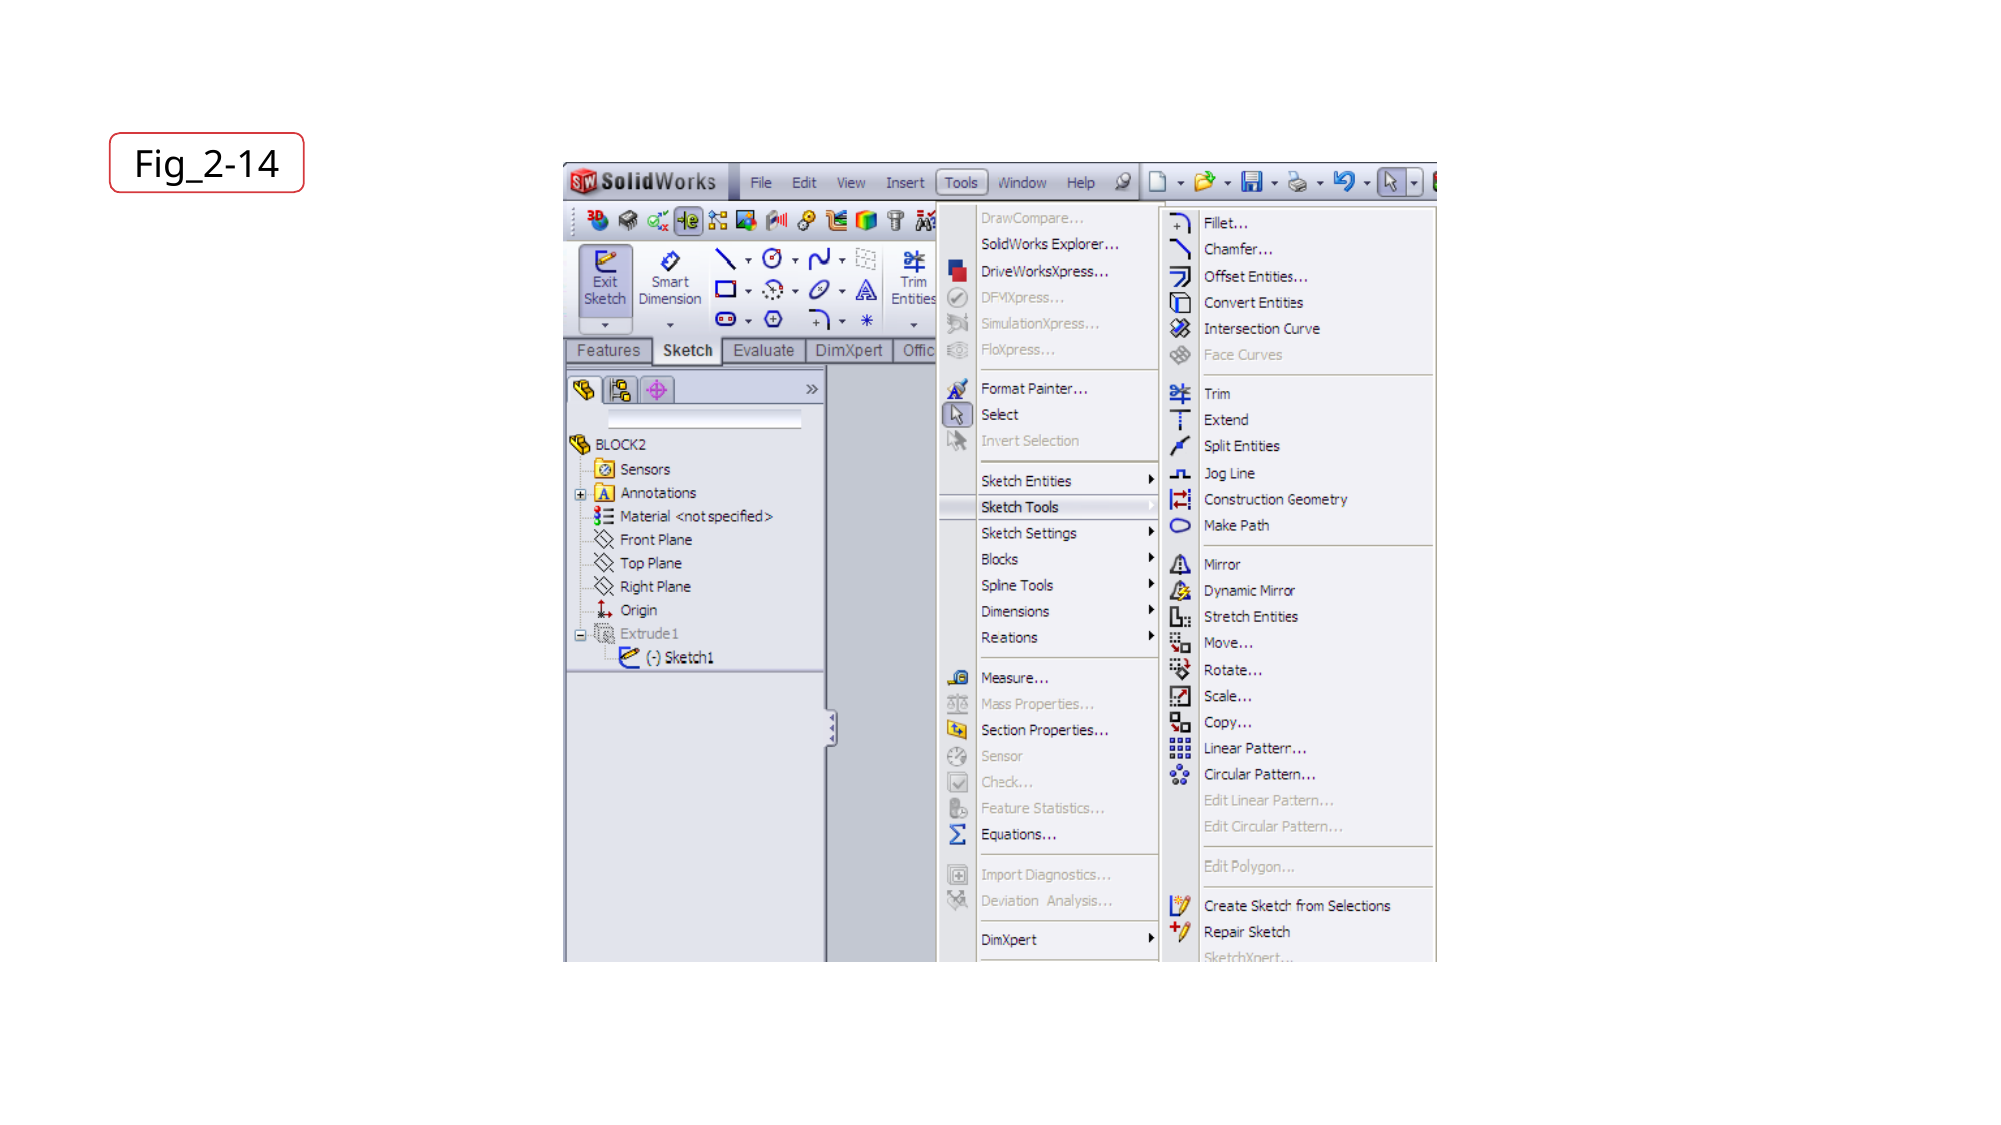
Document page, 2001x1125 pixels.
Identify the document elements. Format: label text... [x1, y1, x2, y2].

picture [562, 162, 1437, 963]
text_box Fig_2-14 [108, 132, 305, 194]
